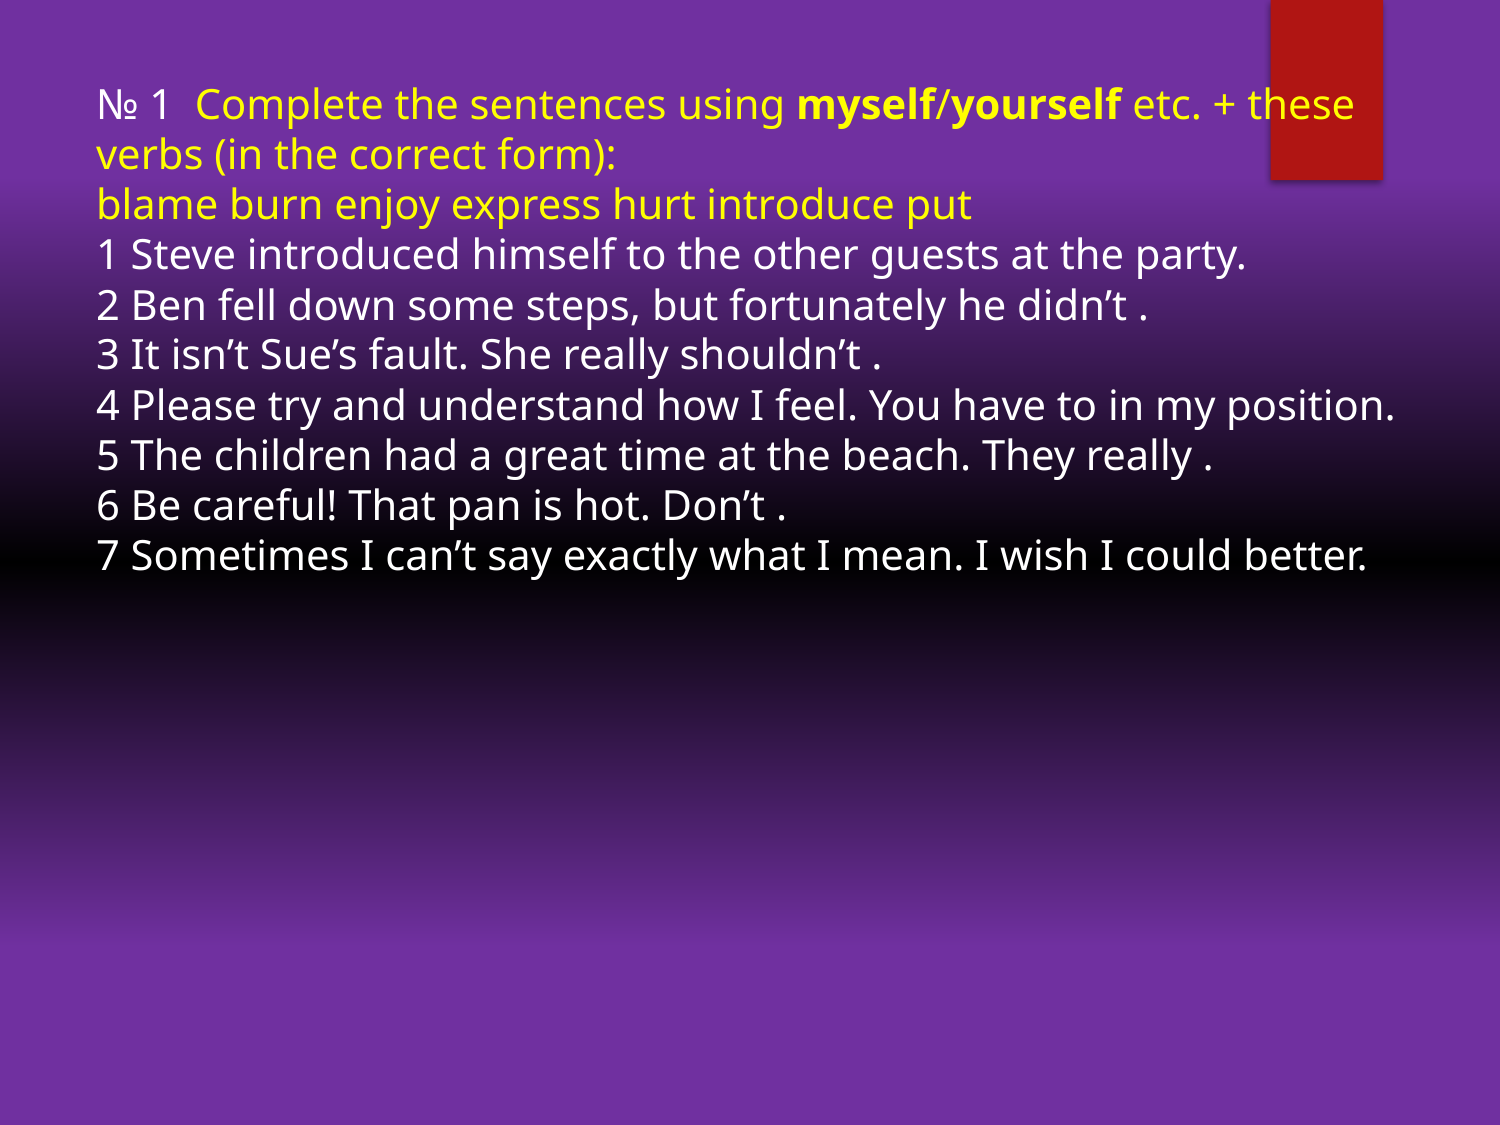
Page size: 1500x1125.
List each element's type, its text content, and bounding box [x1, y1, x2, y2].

list № 1 Complete the sentences using myself/yourself etc. + these verbs (in the correct form): blame burn enjoy express hurt introduce put 1 Steve introduced himself to the other guests at the party. 2 Ben fell down some steps, but fortunately he didn’t . 3 It isn’t Sue’s fault. She really shouldn’t . 4 Please try and understand how I feel. You have to in my position. 5 The children had a great time at the beach. They really . 6 Be careful! That pan is hot. Don’t . 7 Sometimes I can’t say exactly what I mean. I wish I could better. [75, 70, 1418, 1067]
